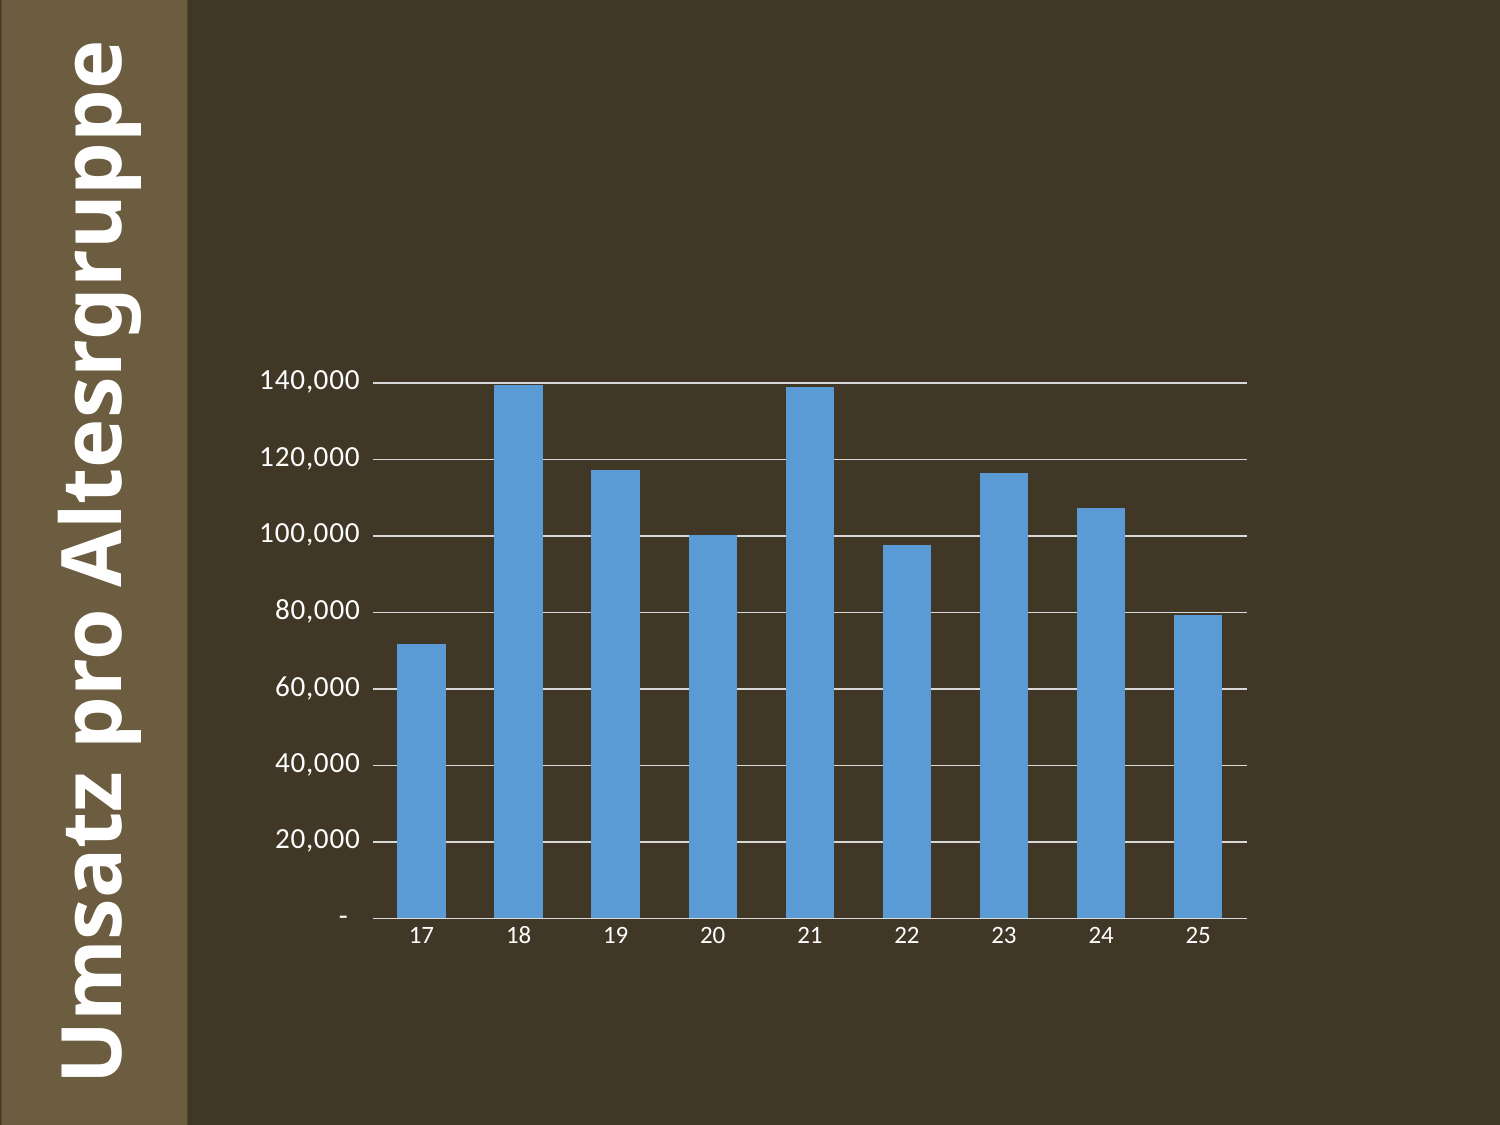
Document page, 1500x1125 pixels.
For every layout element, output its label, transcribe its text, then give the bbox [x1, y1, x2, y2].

title Umsatz pro Altesrgruppe [1, 0, 188, 1125]
chart [244, 279, 1350, 994]
